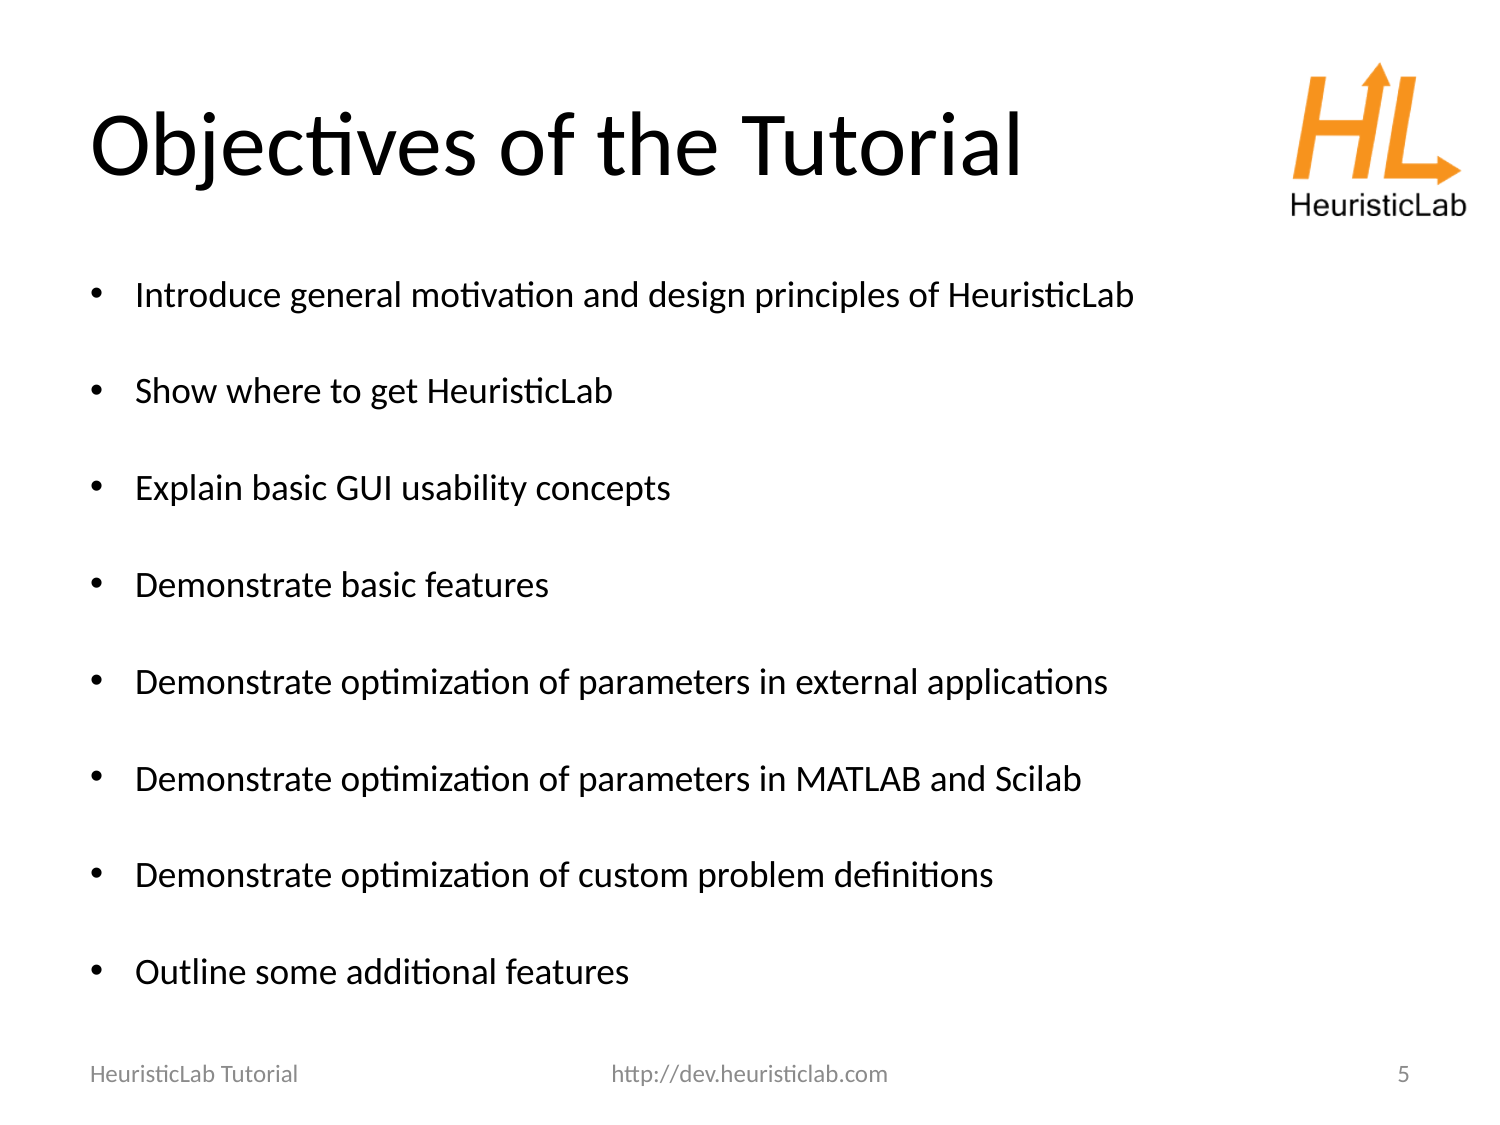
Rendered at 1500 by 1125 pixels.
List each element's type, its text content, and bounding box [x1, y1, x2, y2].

slide_number 5 [1074, 1042, 1425, 1103]
list Introduce general motivation and design principles of HeuristicLab Show where to get HeuristicLab Explain basic GUI usability concepts Demonstrate basic features Demonstrate optimization of parameters in external applications Demonstrate optimization of parameters in MATLAB and Scilab Demonstrate optimization of custom problem definitions Outline some additional features [75, 262, 1425, 1005]
slide_number HeuristicLab Tutorial [75, 1042, 425, 1103]
footer http://dev.heuristiclab.com [512, 1042, 988, 1103]
picture [1281, 27, 1474, 244]
title Objectives of the Tutorial [75, 45, 1282, 233]
